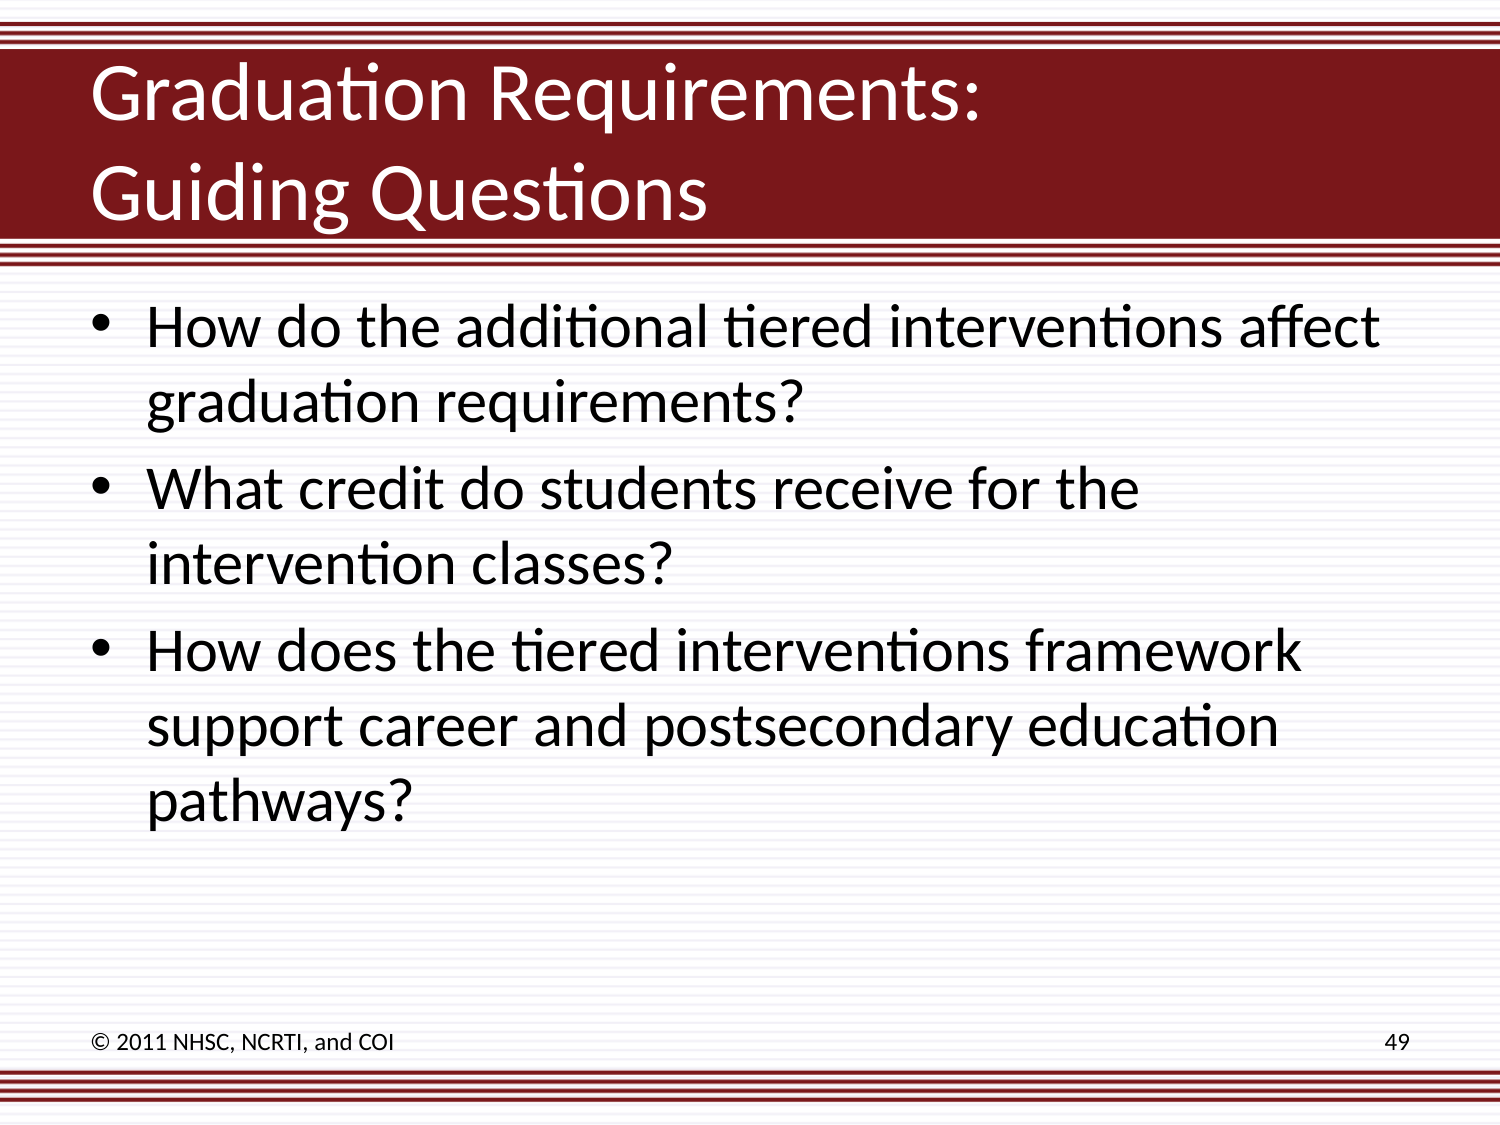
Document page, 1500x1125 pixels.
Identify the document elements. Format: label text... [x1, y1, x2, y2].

text_box [425, 12, 1425, 200]
slide_number 49 [1074, 1010, 1425, 1071]
picture [0, 0, 1500, 1125]
footer © 2011 NHSC, NCRTI, and COI [75, 1010, 550, 1071]
title Graduation Requirements: Guiding Questions [74, 55, 1426, 219]
list How do the additional tiered interventions affect graduation requirements? What credit do students receive for the intervention classes? How does the tiered interventions framework support career and postsecondary education pathways? [74, 276, 1426, 1020]
